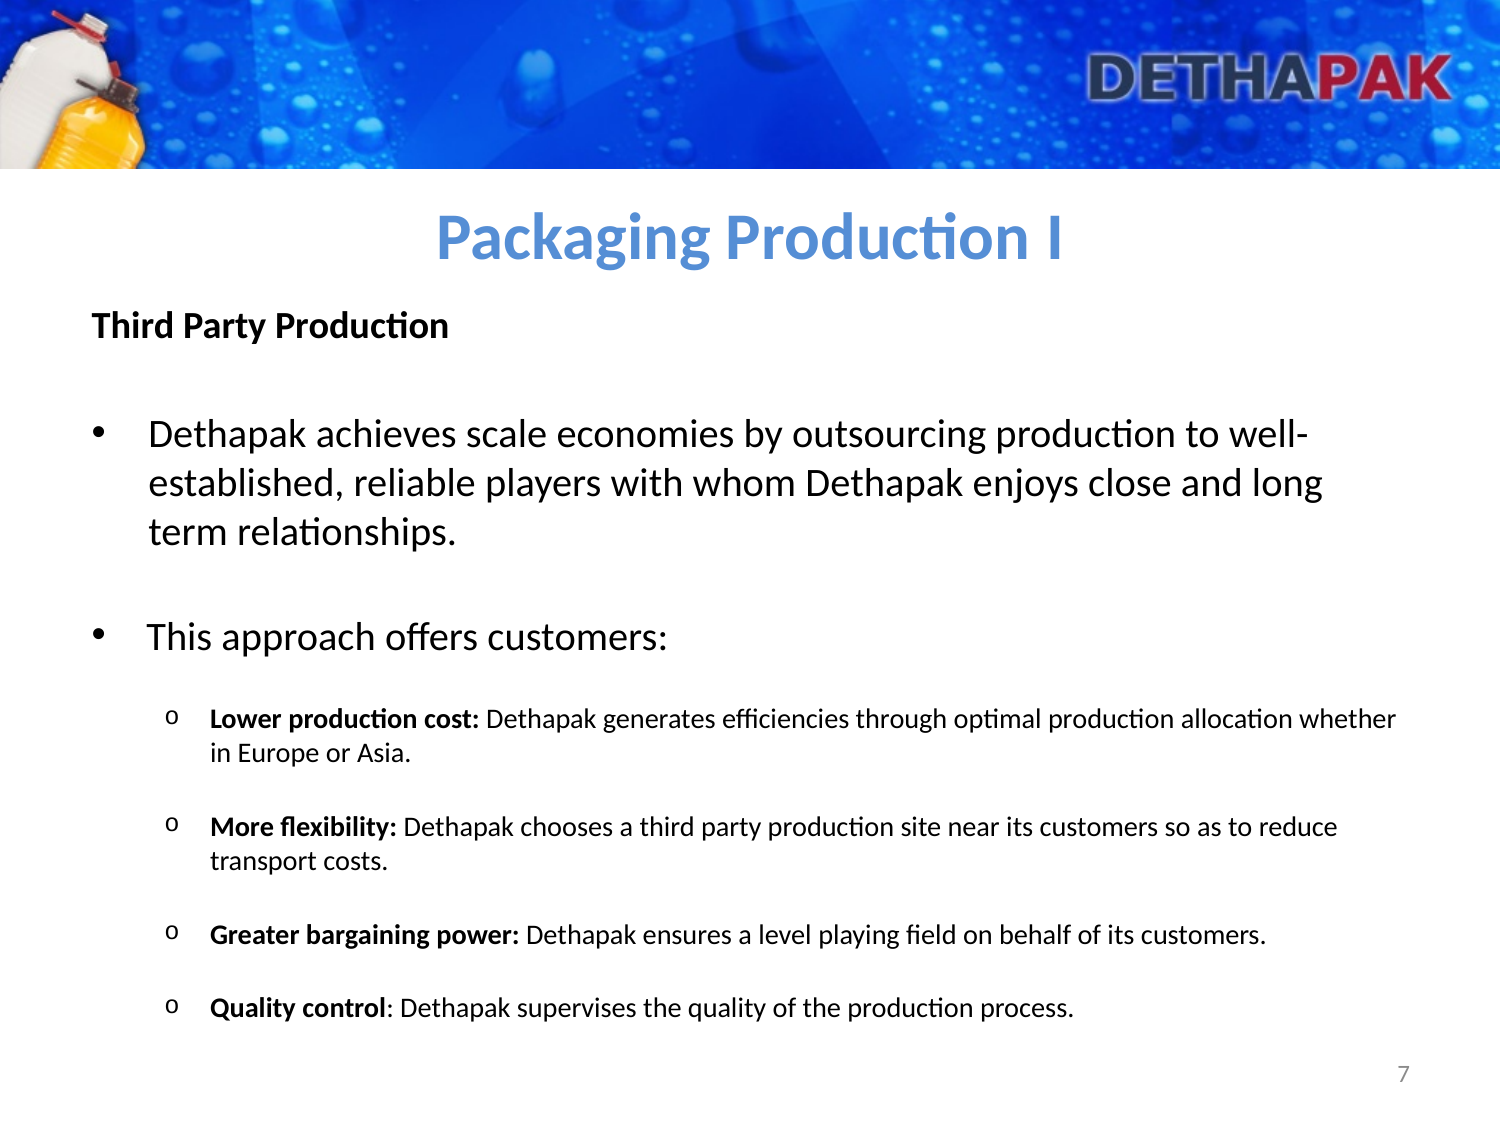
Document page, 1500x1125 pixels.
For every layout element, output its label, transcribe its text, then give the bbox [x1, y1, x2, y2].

slide_number 7 [1074, 1042, 1425, 1103]
title Packaging Production I [75, 177, 1425, 327]
list Third Party Production Dethapak achieves scale economies by outsourcing production to well- established, reliable players with whom Dethapak enjoys close and long term relationships. This approach offers customers: Lower production cost: Dethapak generates efficiencies through optimal production allocation whether in Europe or Asia. More flexibility: Dethapak chooses a third party production site near its customers so as to reduce transport costs. Greater bargaining power: Dethapak ensures a level playing field on behalf of its customers. Quality control: Dethapak supervises the quality of the production process. [76, 292, 1427, 1035]
picture [0, 0, 1500, 169]
